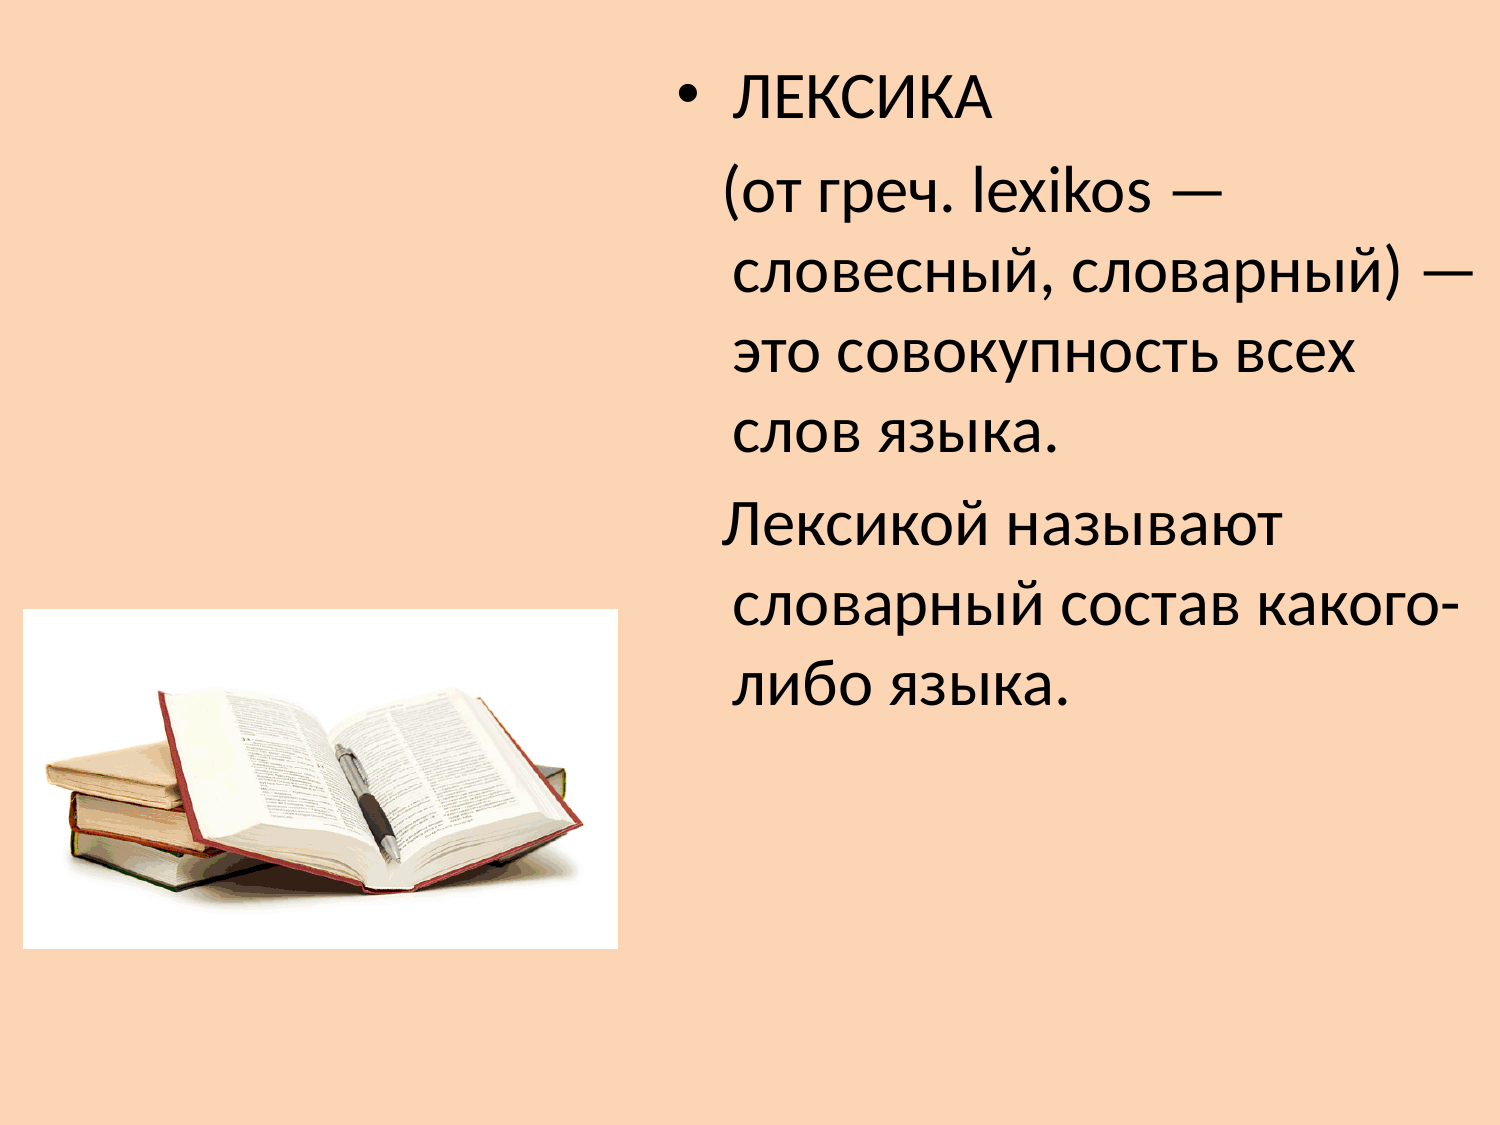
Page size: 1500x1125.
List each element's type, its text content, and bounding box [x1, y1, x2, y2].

list ЛЕКСИКА (от греч. lexikos — словесный, словарный) — это совокупность всех слов языка. Лексикой называют словарный состав какого-либо языка. [661, 44, 1500, 1005]
picture [23, 609, 618, 949]
